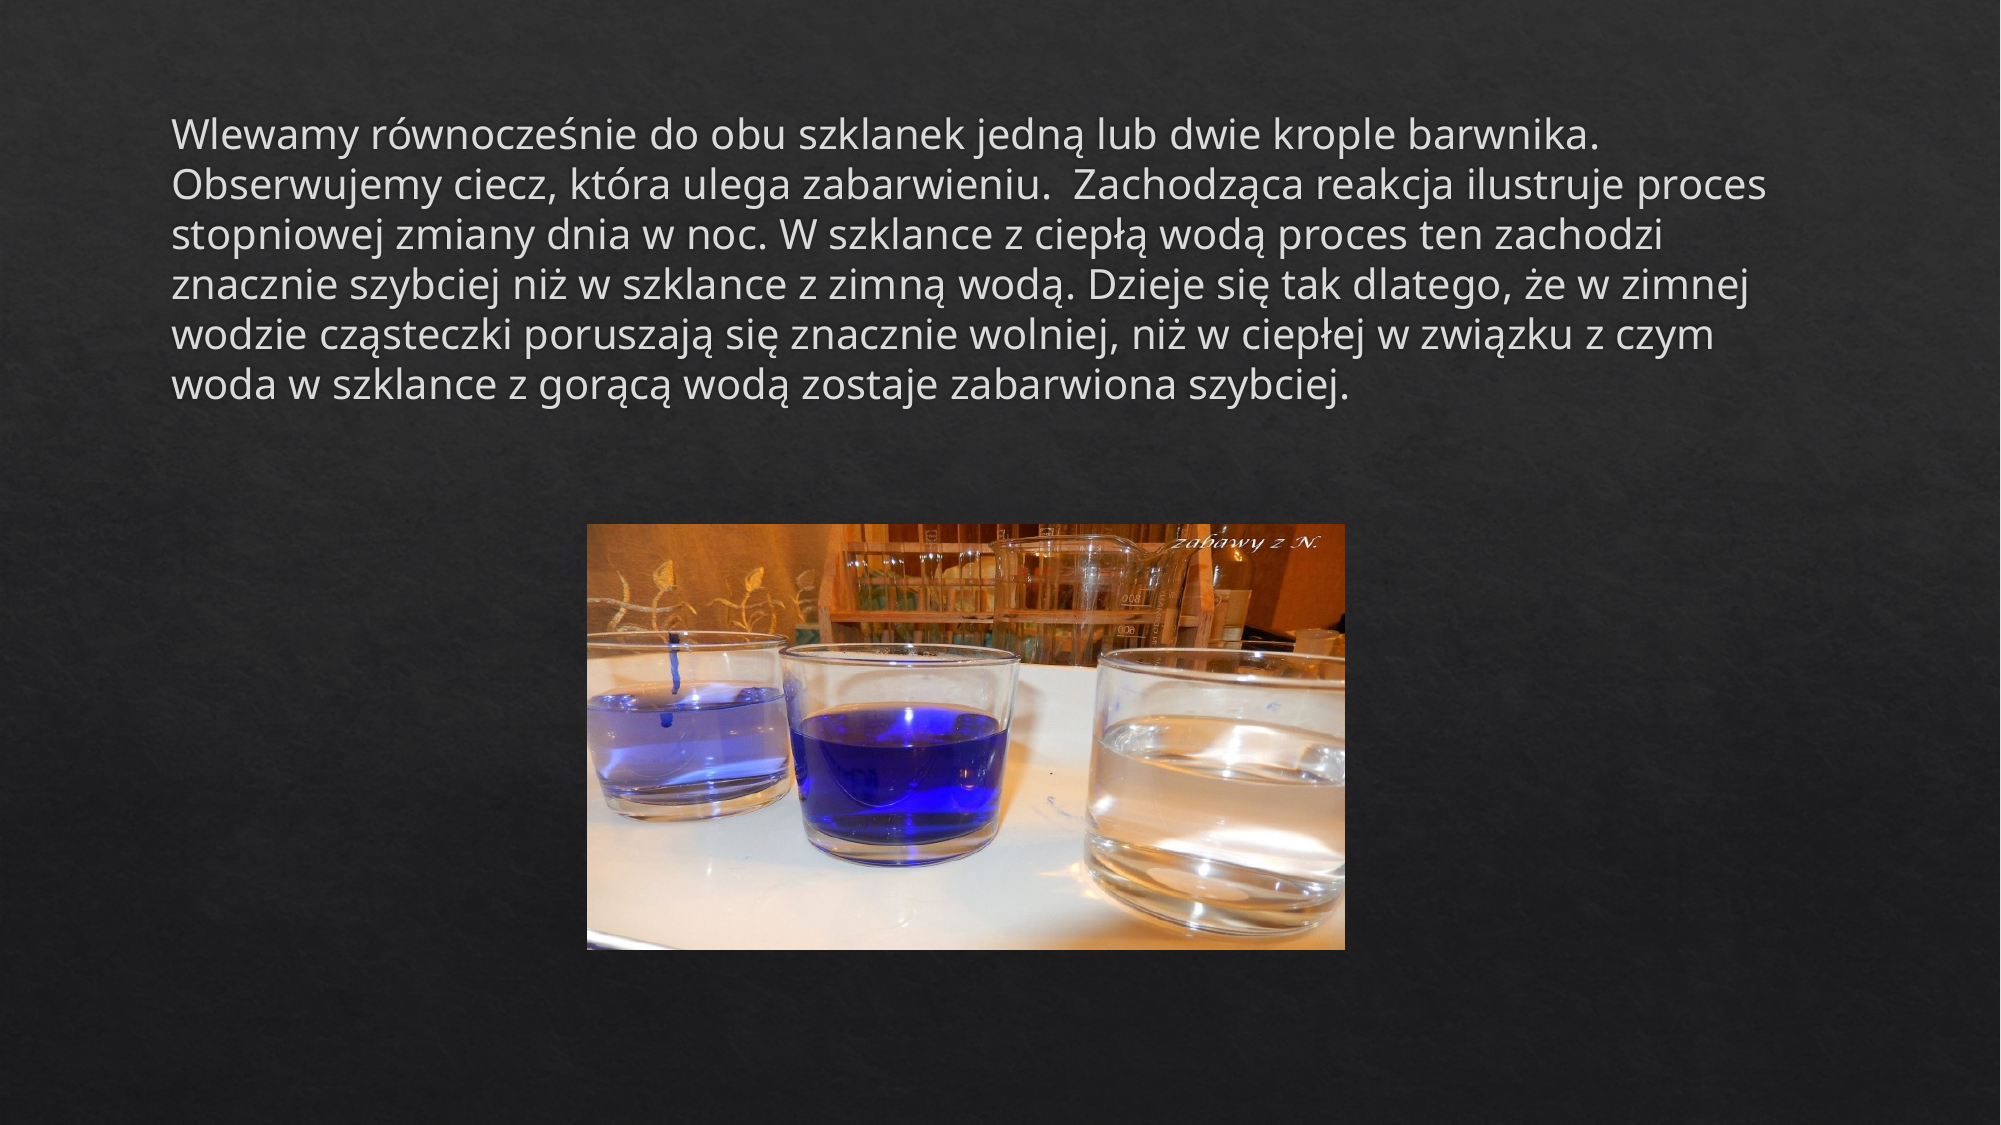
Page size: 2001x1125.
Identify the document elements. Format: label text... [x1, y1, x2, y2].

list Wlewamy równocześnie do obu szklanek jedną lub dwie krople barwnika. Obserwujemy ciecz, która ulega zabarwieniu. Zachodząca reakcja ilustruje proces stopniowej zmiany dnia w noc. W szklance z ciepłą wodą proces ten zachodzi znacznie szybciej niż w szklance z zimną wodą. Dzieje się tak dlatego, że w zimnej wodzie cząsteczki poruszają się znacznie wolniej, niż w ciepłej w związku z czym woda w szklance z gorącą wodą zostaje zabarwiona szybciej. [149, 99, 1849, 950]
picture [586, 524, 1345, 951]
